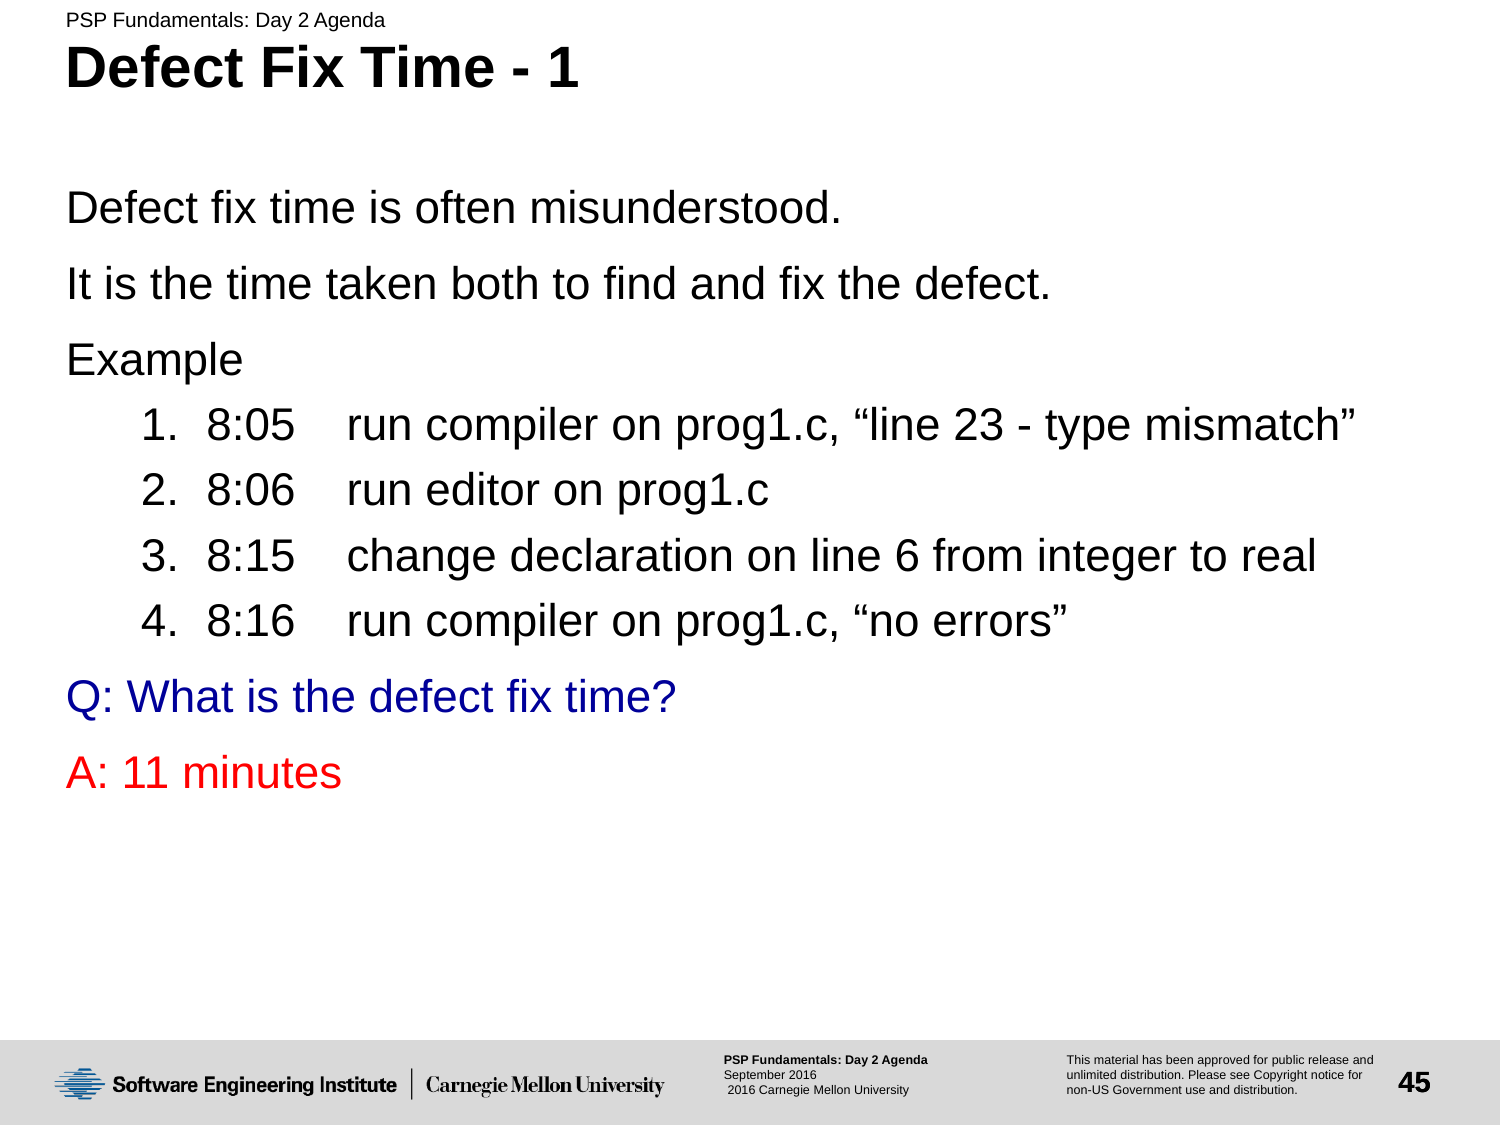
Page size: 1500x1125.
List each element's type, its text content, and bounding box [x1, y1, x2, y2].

list Defect fix time is often misunderstood. It is the time taken both to find and fix the defect. Example 8:05 run compiler on prog1.c, “line 23 - type mismatch” 8:06 run editor on prog1.c 8:15 change declaration on line 6 from integer to real 8:16 run compiler on prog1.c, “no errors” Q: What is the defect fix time? A: 11 minutes [65, 177, 1431, 1000]
title Defect Fix Time - 1 [65, 37, 1430, 148]
picture [46, 1061, 673, 1104]
